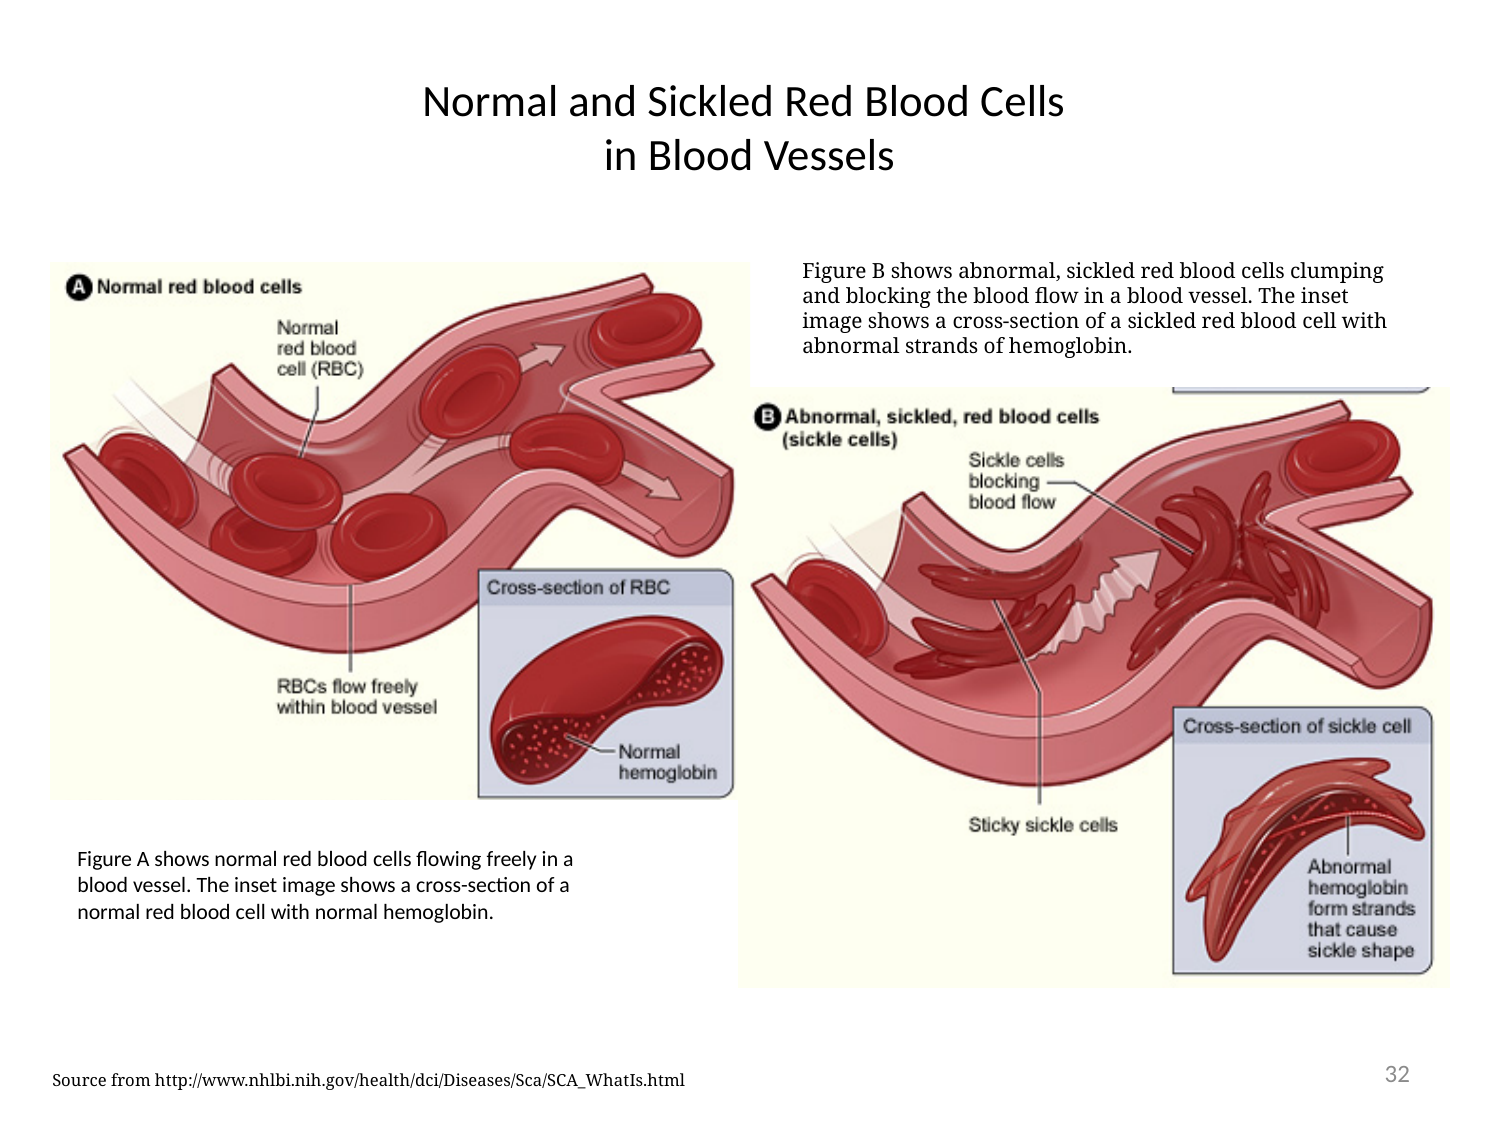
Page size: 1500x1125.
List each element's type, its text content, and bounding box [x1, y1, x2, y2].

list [49, 262, 751, 801]
text_box Figure A shows normal red blood cells flowing freely in a blood vessel. The inset image shows a cross-section of a normal red blood cell with normal hemoglobin. [62, 837, 625, 931]
text_box Figure B shows abnormal, sickled red blood cells clumping and blocking the blood flow in a blood vessel. The inset image shows a cross-section of a sickled red blood cell with abnormal strands of hemoglobin. [787, 249, 1425, 365]
title Normal and Sickled Red Blood Cells in Blood Vessels [49, 63, 1450, 188]
slide_number 32 [1074, 1042, 1425, 1103]
text_box Source from http://www.nhlbi.nih.gov/health/dci/Diseases/Sca/SCA_WhatIs.html [37, 1062, 1074, 1098]
picture [737, 387, 1451, 988]
